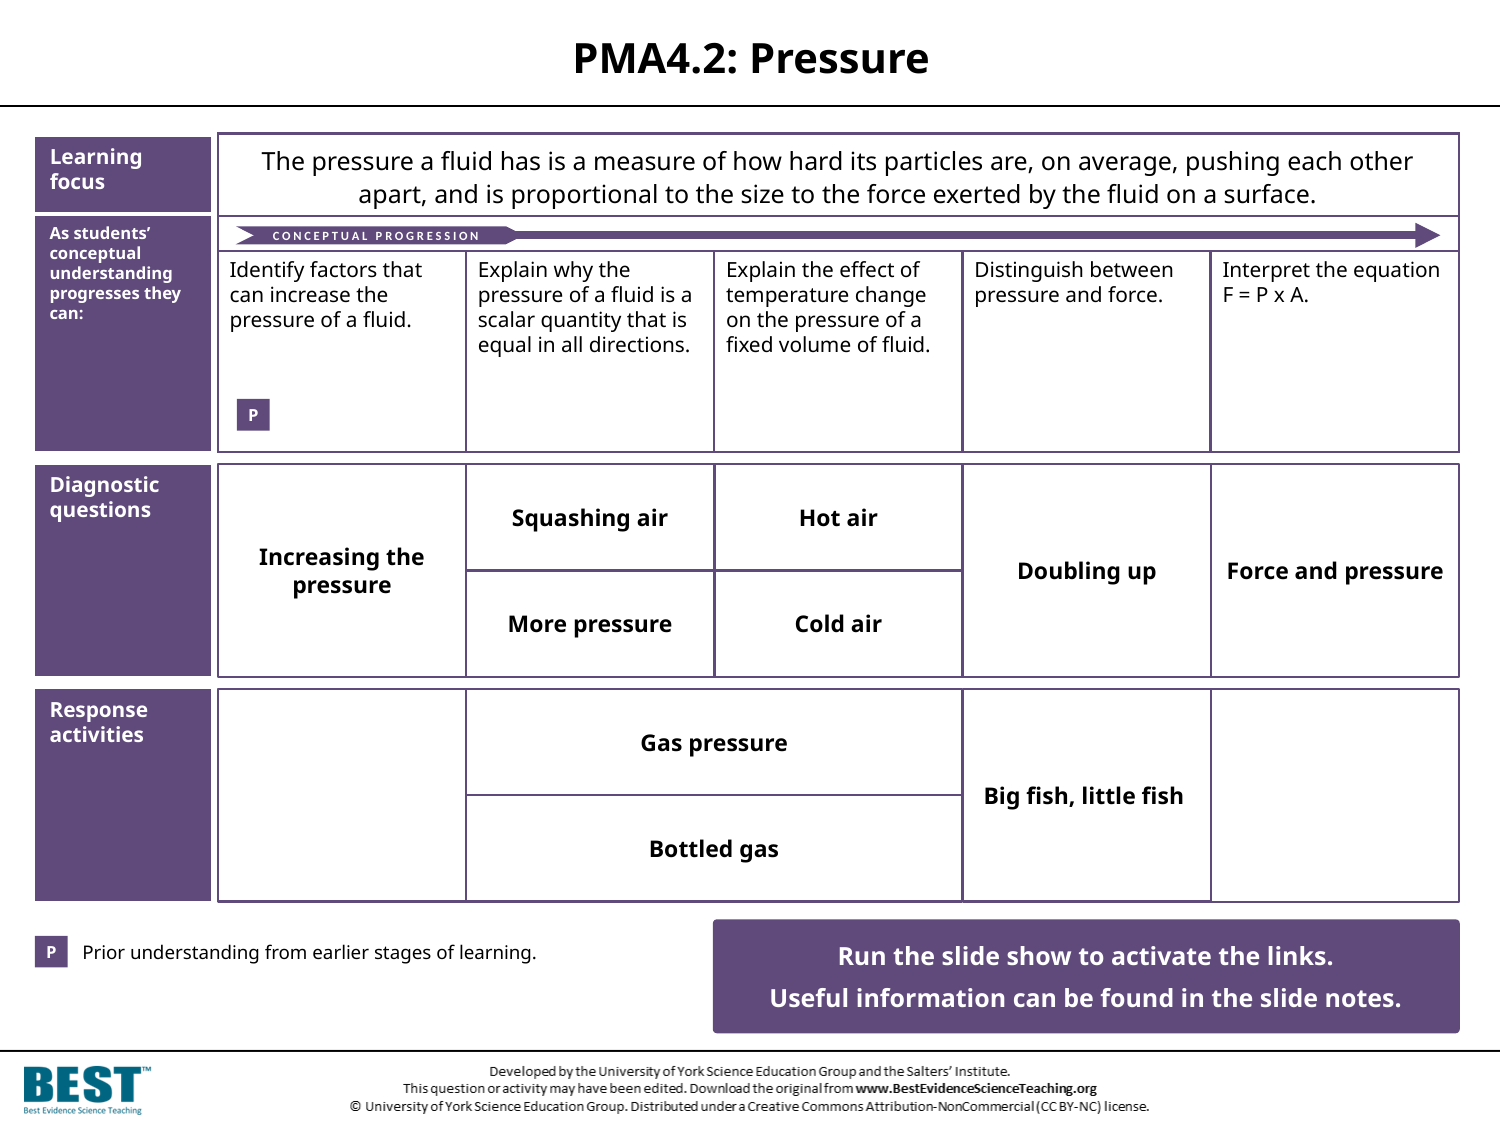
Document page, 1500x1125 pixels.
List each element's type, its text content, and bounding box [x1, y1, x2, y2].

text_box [34, 133, 1460, 902]
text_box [34, 933, 679, 1019]
text_box PMA4.2: Pressure [248, 4, 1255, 105]
picture [0, 105, 1500, 1125]
